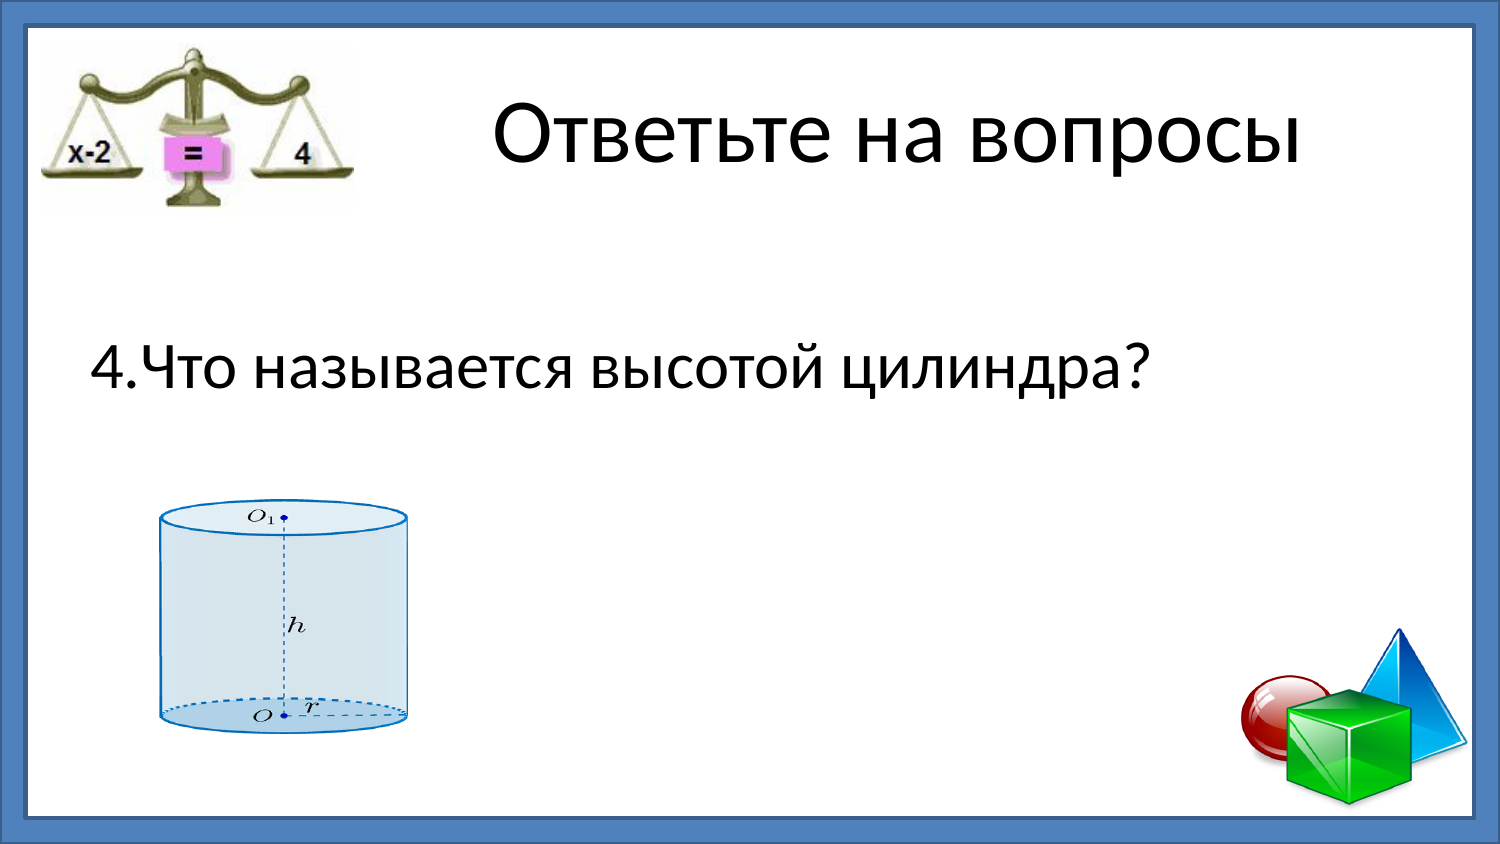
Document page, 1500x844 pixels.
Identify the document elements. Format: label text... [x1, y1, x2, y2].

picture [159, 499, 408, 734]
title Ответьте на вопросы [371, 55, 1425, 197]
list 4.Что называется высотой цилиндра? [75, 221, 1425, 778]
picture [1234, 610, 1471, 817]
picture [41, 43, 354, 215]
